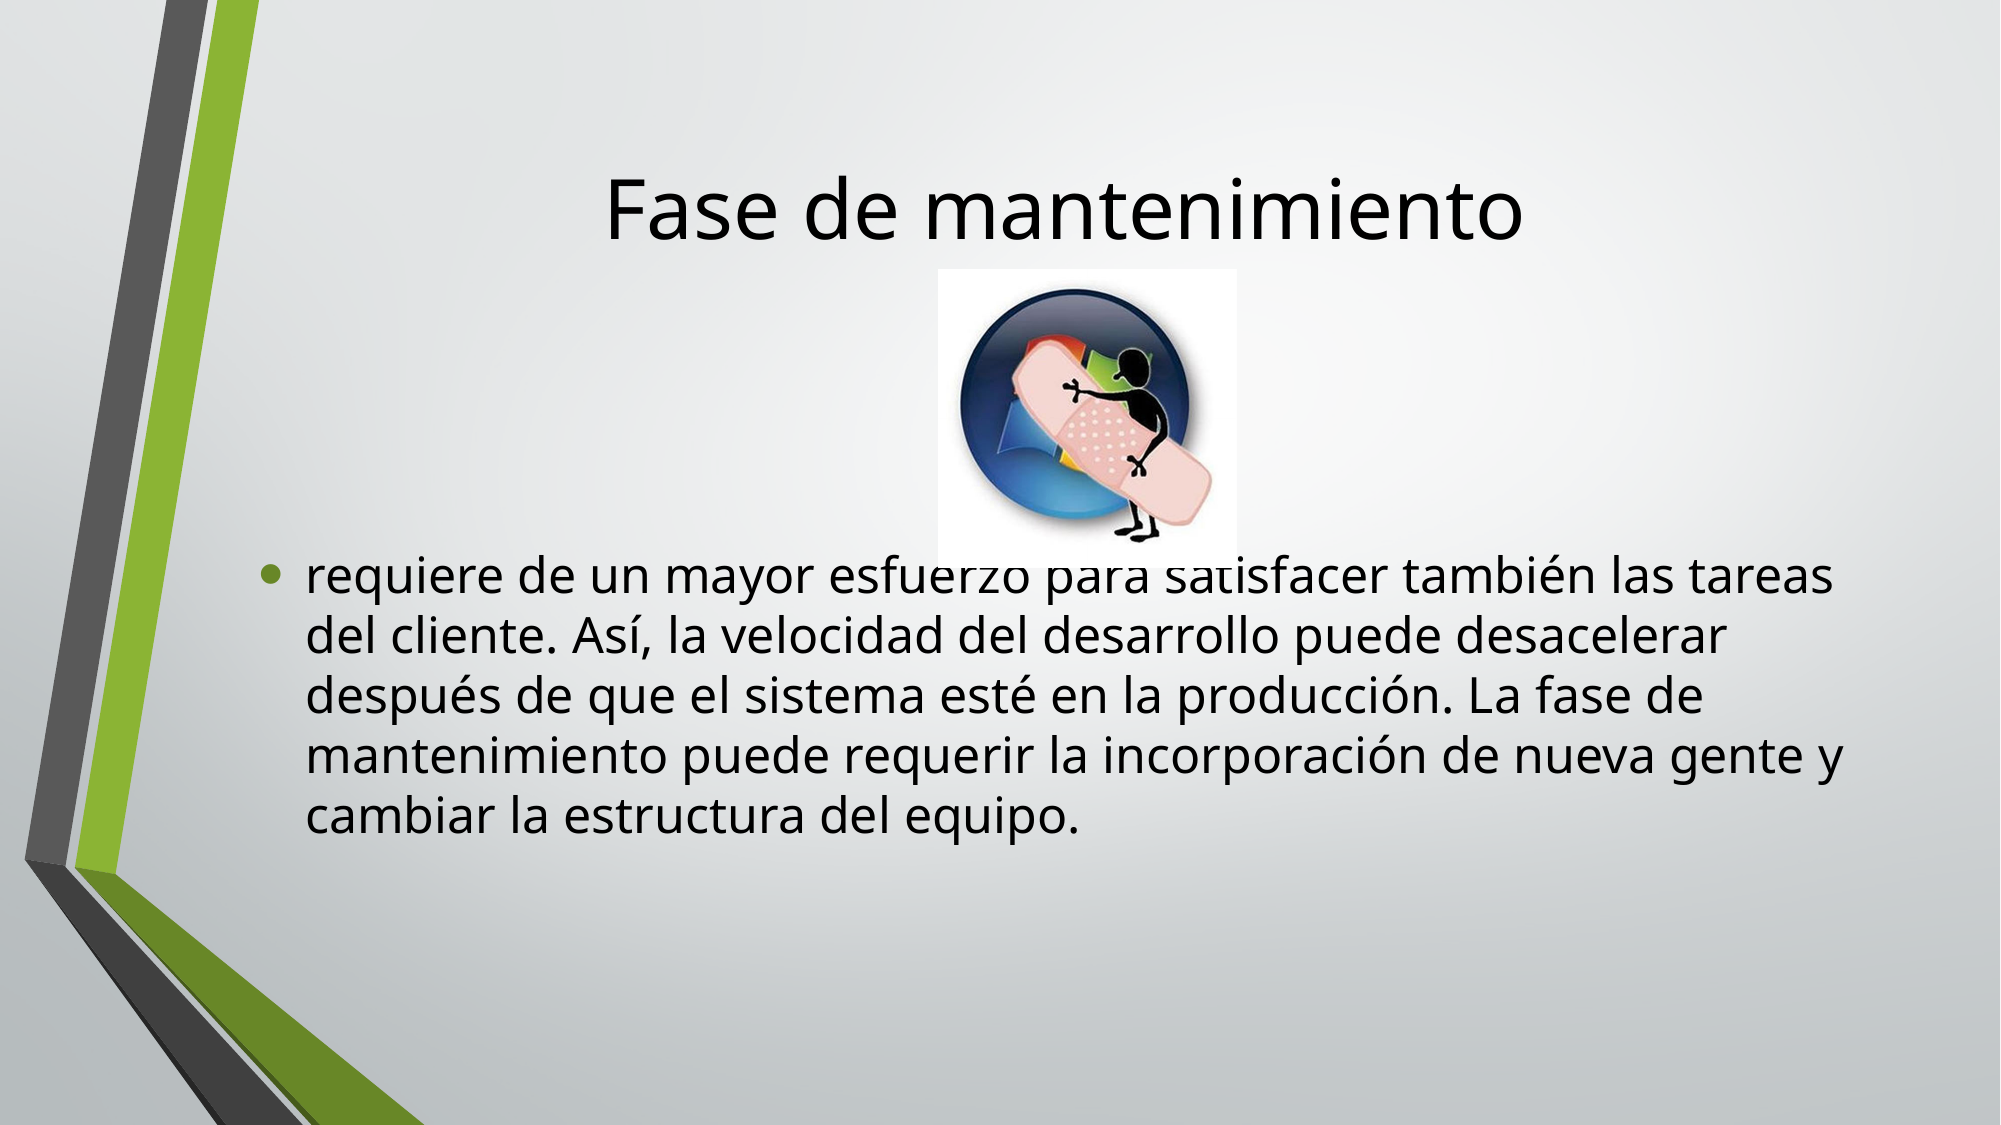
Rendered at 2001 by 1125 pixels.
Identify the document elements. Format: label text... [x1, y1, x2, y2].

picture [937, 269, 1237, 569]
title Fase de mantenimiento [243, 112, 1887, 400]
list requiere de un mayor esfuerzo para satisfacer también las tareas del cliente. Así, la velocidad del desarrollo puede desacelerar después de que el sistema esté en la producción. La fase de mantenimiento puede requerir la incorporación de nueva gente y cambiar la estructura del equipo. [243, 437, 1887, 950]
